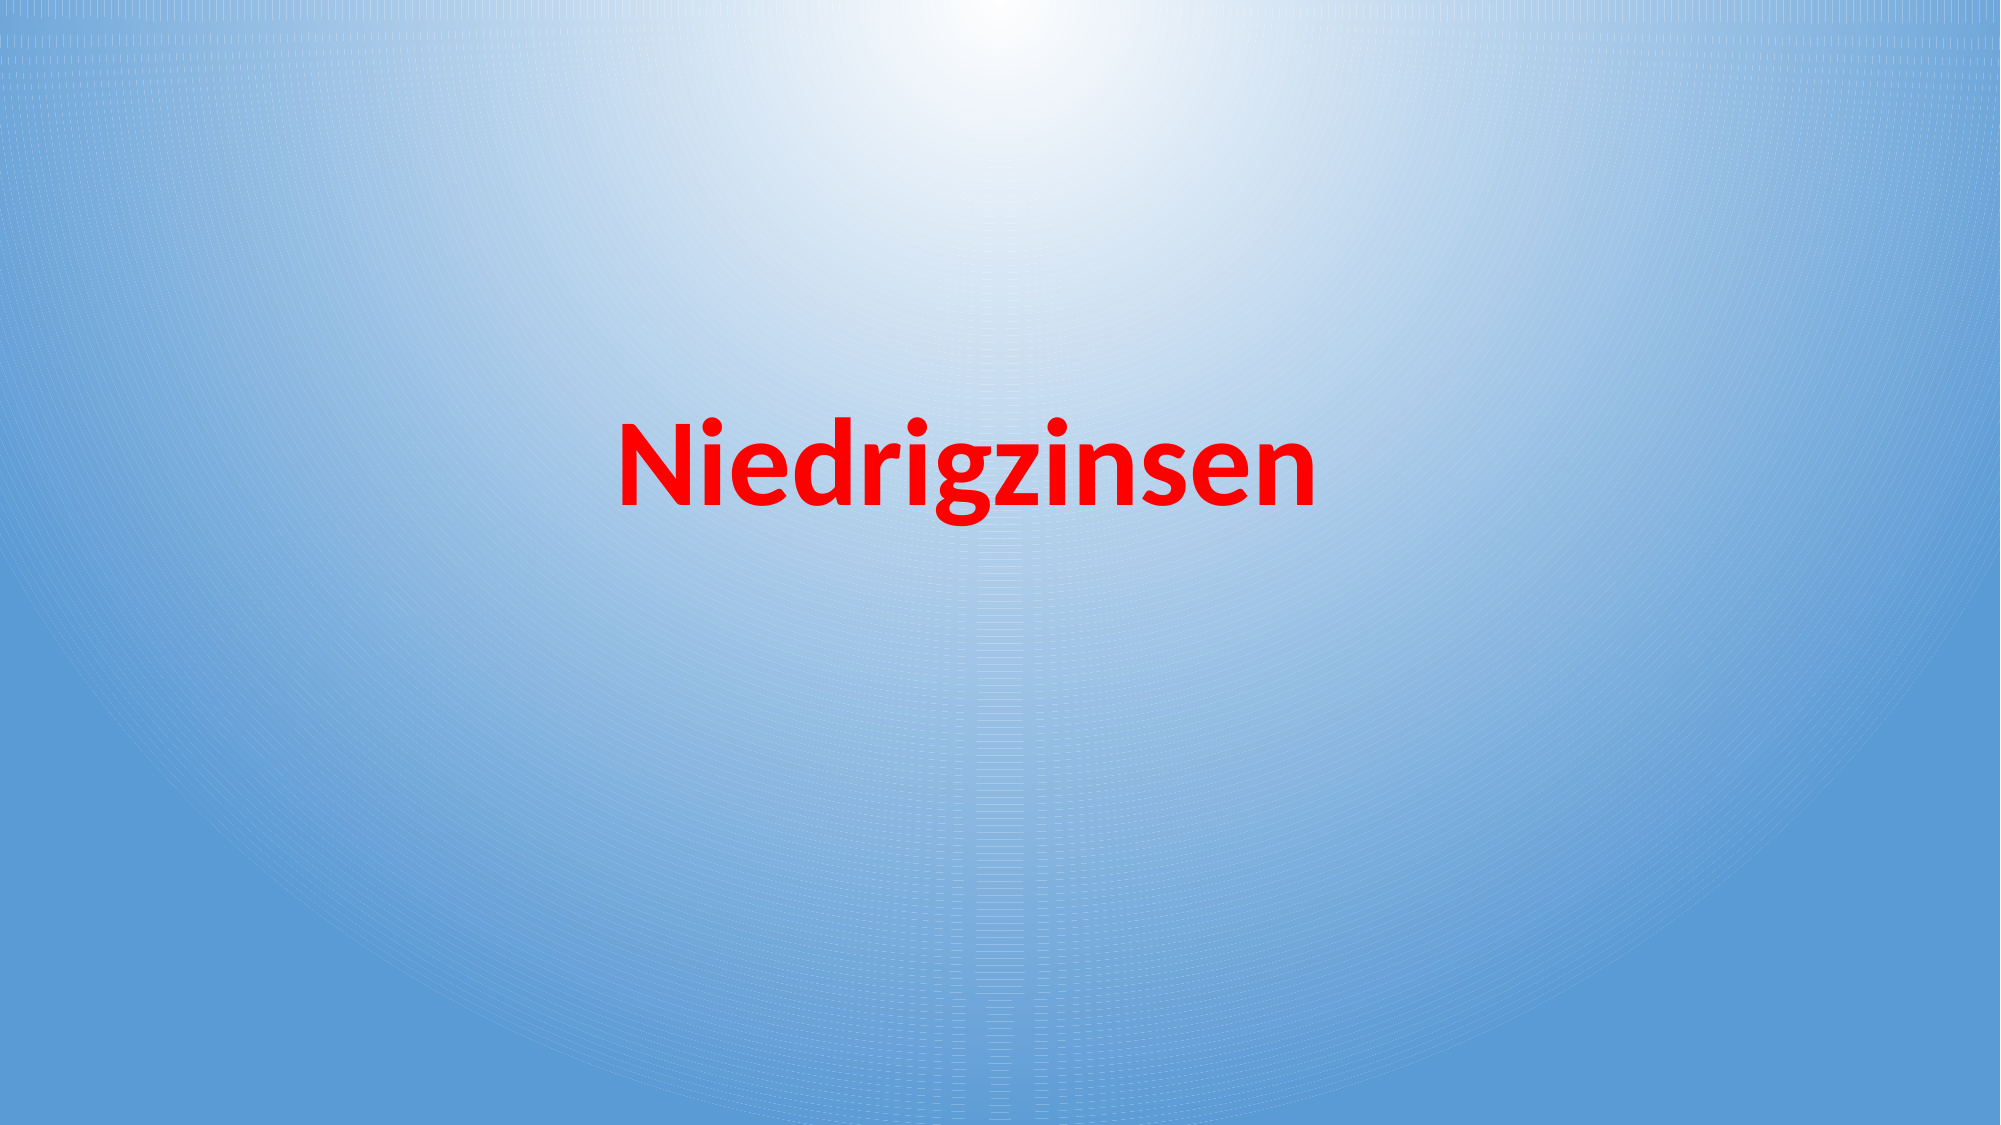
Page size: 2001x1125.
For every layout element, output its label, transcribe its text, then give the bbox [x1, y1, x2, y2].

text_box Niedrigzinsen [600, 373, 1336, 538]
